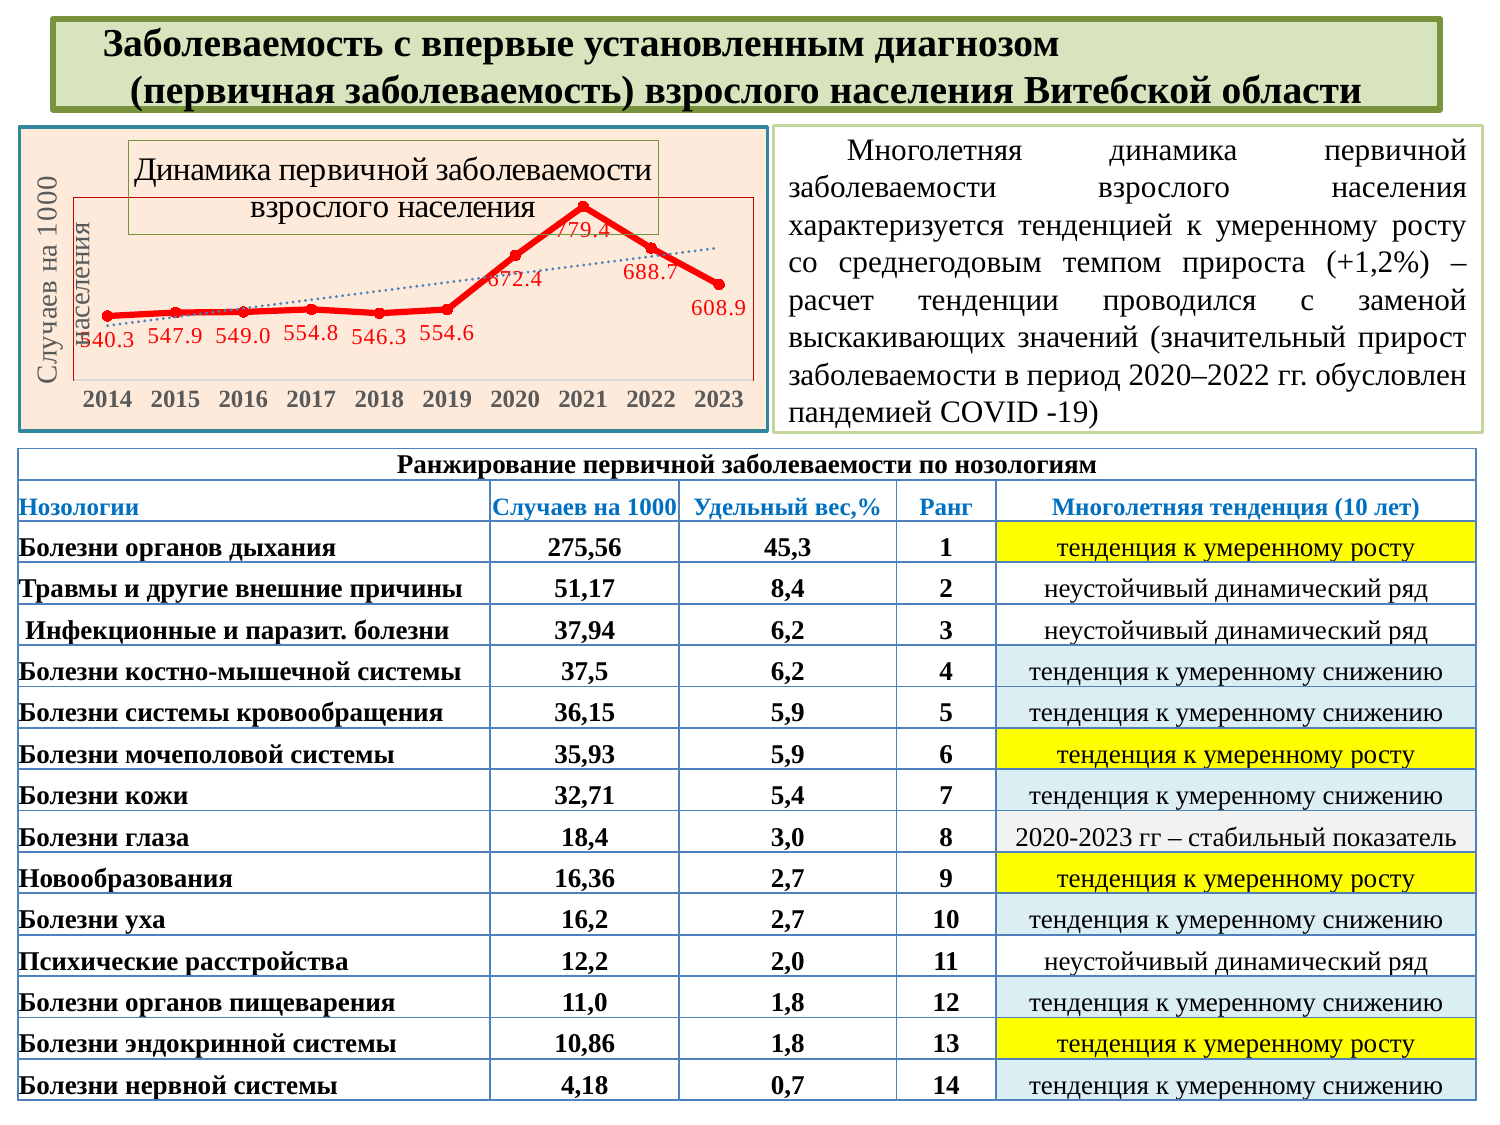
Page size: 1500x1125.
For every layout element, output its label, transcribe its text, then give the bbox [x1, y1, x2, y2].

table_cell 4 [897, 646, 995, 686]
table_cell 2,7 [680, 894, 896, 934]
table_cell Болезни нервной системы [19, 1060, 489, 1099]
table_cell Случаев на 1000 [491, 481, 678, 520]
table_cell 3 [897, 605, 995, 644]
table_cell 8 [897, 811, 995, 851]
table_cell 12 [897, 977, 995, 1017]
table_cell 2,7 [680, 853, 896, 892]
table_cell тенденция к умеренному снижению [997, 770, 1475, 810]
table_cell 0,7 [680, 1060, 896, 1099]
table_cell 5,4 [680, 770, 896, 810]
table_cell тенденция к умеренному снижению [997, 977, 1475, 1017]
table_cell 13 [897, 1018, 995, 1058]
table_cell 2 [897, 563, 995, 603]
table_cell 6 [897, 729, 995, 768]
table_cell 5,9 [680, 687, 896, 727]
table_cell 4,18 [491, 1060, 678, 1099]
table_cell 1,8 [680, 977, 896, 1017]
table_cell 9 [897, 853, 995, 892]
table_cell Ранг [897, 481, 995, 520]
table_cell 1,8 [680, 1018, 896, 1058]
table_cell Удельный вес,% [680, 481, 896, 520]
table_cell 2,0 [680, 936, 896, 975]
table_cell Болезни костно-мышечной системы [19, 646, 489, 686]
table_cell Инфекционные и паразит. болезни [19, 605, 489, 644]
table_cell 32,71 [491, 770, 678, 810]
table_cell Болезни кожи [19, 770, 489, 810]
table_cell 11 [897, 936, 995, 975]
table_cell Травмы и другие внешние причины [19, 563, 489, 603]
table_cell 3,0 [680, 811, 896, 851]
table_cell 7 [897, 770, 995, 810]
table_cell 18,4 [491, 811, 678, 851]
table_cell неустойчивый динамический ряд [997, 936, 1475, 975]
table_cell 1 [897, 522, 995, 561]
table_cell 45,3 [680, 522, 896, 561]
table_cell Психические расстройства [19, 936, 489, 975]
table_cell 16,36 [491, 853, 678, 892]
table_cell 10,86 [491, 1018, 678, 1058]
table_cell 6,2 [680, 605, 896, 644]
table_cell 5,9 [680, 729, 896, 768]
table_cell тенденция к умеренному снижению [997, 646, 1475, 686]
text_box Заболеваемость с впервые установленным диагнозом (первичная заболеваемость) взрослого населения Витебской области [51, 17, 1442, 111]
table_cell тенденция к умеренному росту [997, 522, 1475, 561]
table_cell тенденция к умеренному снижению [997, 894, 1475, 934]
table_cell 6,2 [680, 646, 896, 686]
table_cell 14 [897, 1060, 995, 1099]
table_cell Многолетняя тенденция (10 лет) [997, 481, 1475, 520]
text_box Многолетняя динамика первичной заболеваемости взрослого населения характеризуется тенденцией к умеренному росту со среднегодовым темпом прироста (+1,2%) – расчет тенденции проводился с заменой выскакивающих значений (значительный прирост заболеваемости в период 2020–2022 гг. обусловлен пандемией COVID -19) [772, 123, 1484, 435]
table_cell Болезни эндокринной системы [19, 1018, 489, 1058]
table_cell Новообразования [19, 853, 489, 892]
table_cell тенденция к умеренному росту [997, 1018, 1475, 1058]
table_cell неустойчивый динамический ряд [997, 605, 1475, 644]
table_cell Болезни органов дыхания [19, 522, 489, 561]
table_cell Нозологии [19, 481, 489, 520]
table_cell 37,5 [491, 646, 678, 686]
table_cell 35,93 [491, 729, 678, 768]
table_cell неустойчивый динамический ряд [997, 563, 1475, 603]
table_cell 37,94 [491, 605, 678, 644]
table_cell тенденция к умеренному снижению [997, 687, 1475, 727]
table_cell Болезни глаза [19, 811, 489, 851]
table_cell Болезни системы кровообращения [19, 687, 489, 727]
table_cell тенденция к умеренному росту [997, 729, 1475, 768]
table_cell 51,17 [491, 563, 678, 603]
table_cell Болезни органов пищеварения [19, 977, 489, 1017]
table_cell тенденция к умеренному росту [997, 853, 1475, 892]
table_cell 11,0 [491, 977, 678, 1017]
table_cell 2020-2023 гг – стабильный показатель [997, 811, 1475, 851]
table_header Ранжирование первичной заболеваемости по нозологиям [19, 449, 1475, 479]
table_cell 36,15 [491, 687, 678, 727]
table_cell 5 [897, 687, 995, 727]
chart [17, 125, 770, 433]
table_cell Болезни мочеполовой системы [19, 729, 489, 768]
table_cell 275,56 [491, 522, 678, 561]
table_cell 16,2 [491, 894, 678, 934]
table_cell 10 [897, 894, 995, 934]
table_cell 12,2 [491, 936, 678, 975]
table_cell Болезни уха [19, 894, 489, 934]
table_cell 8,4 [680, 563, 896, 603]
table_cell тенденция к умеренному снижению [997, 1060, 1475, 1099]
